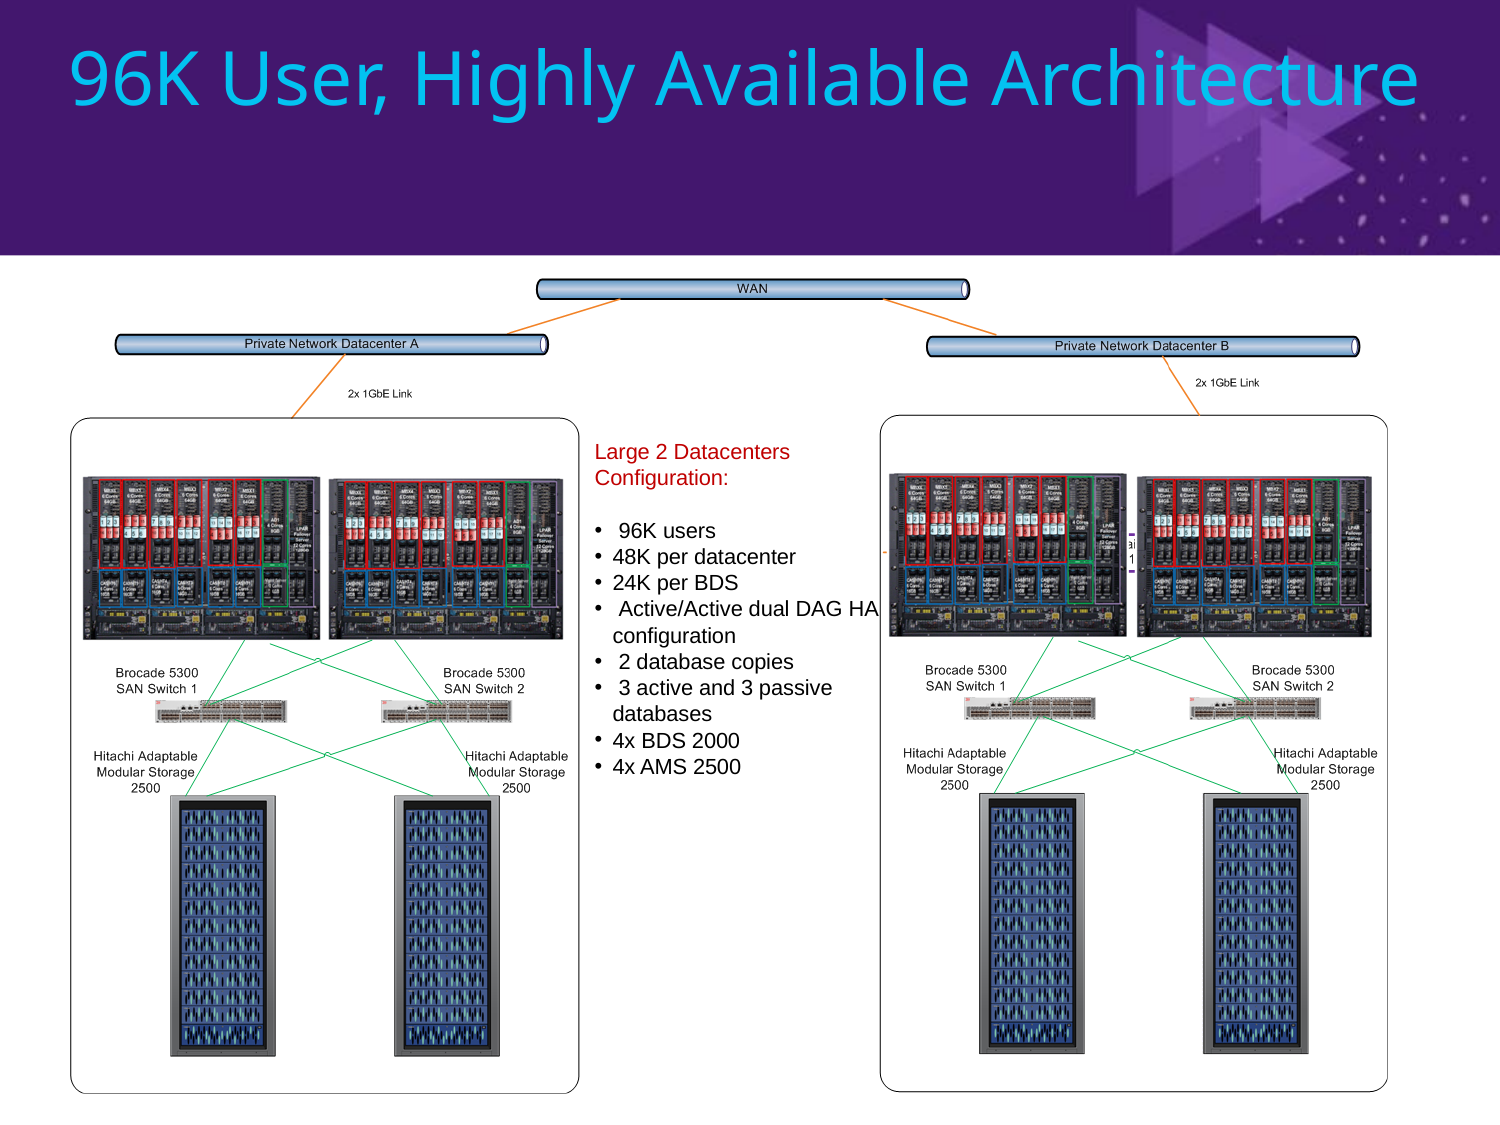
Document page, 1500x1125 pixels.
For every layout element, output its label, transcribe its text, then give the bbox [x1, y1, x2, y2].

picture [0, 0, 1500, 255]
text_box 96K User, Highly Available Architecture [53, 37, 1500, 114]
picture [69, 278, 1389, 1095]
